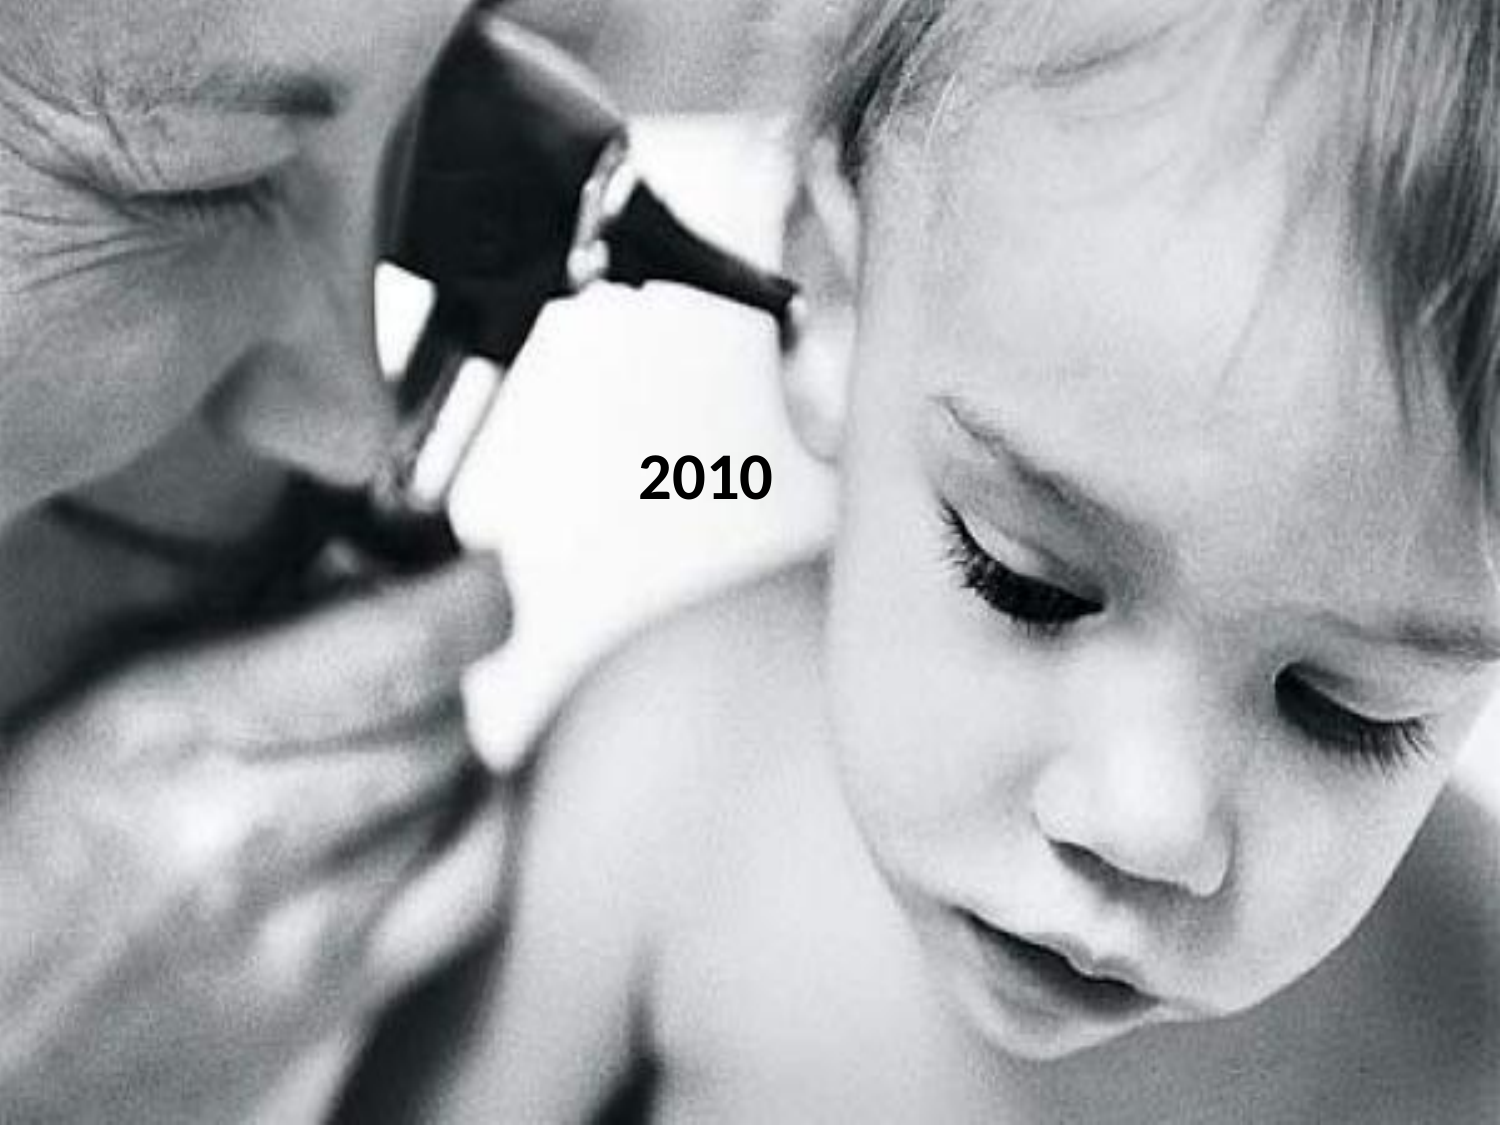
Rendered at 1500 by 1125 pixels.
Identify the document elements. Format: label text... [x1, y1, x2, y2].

list 2010 [462, 425, 950, 563]
picture [0, 0, 1500, 1125]
